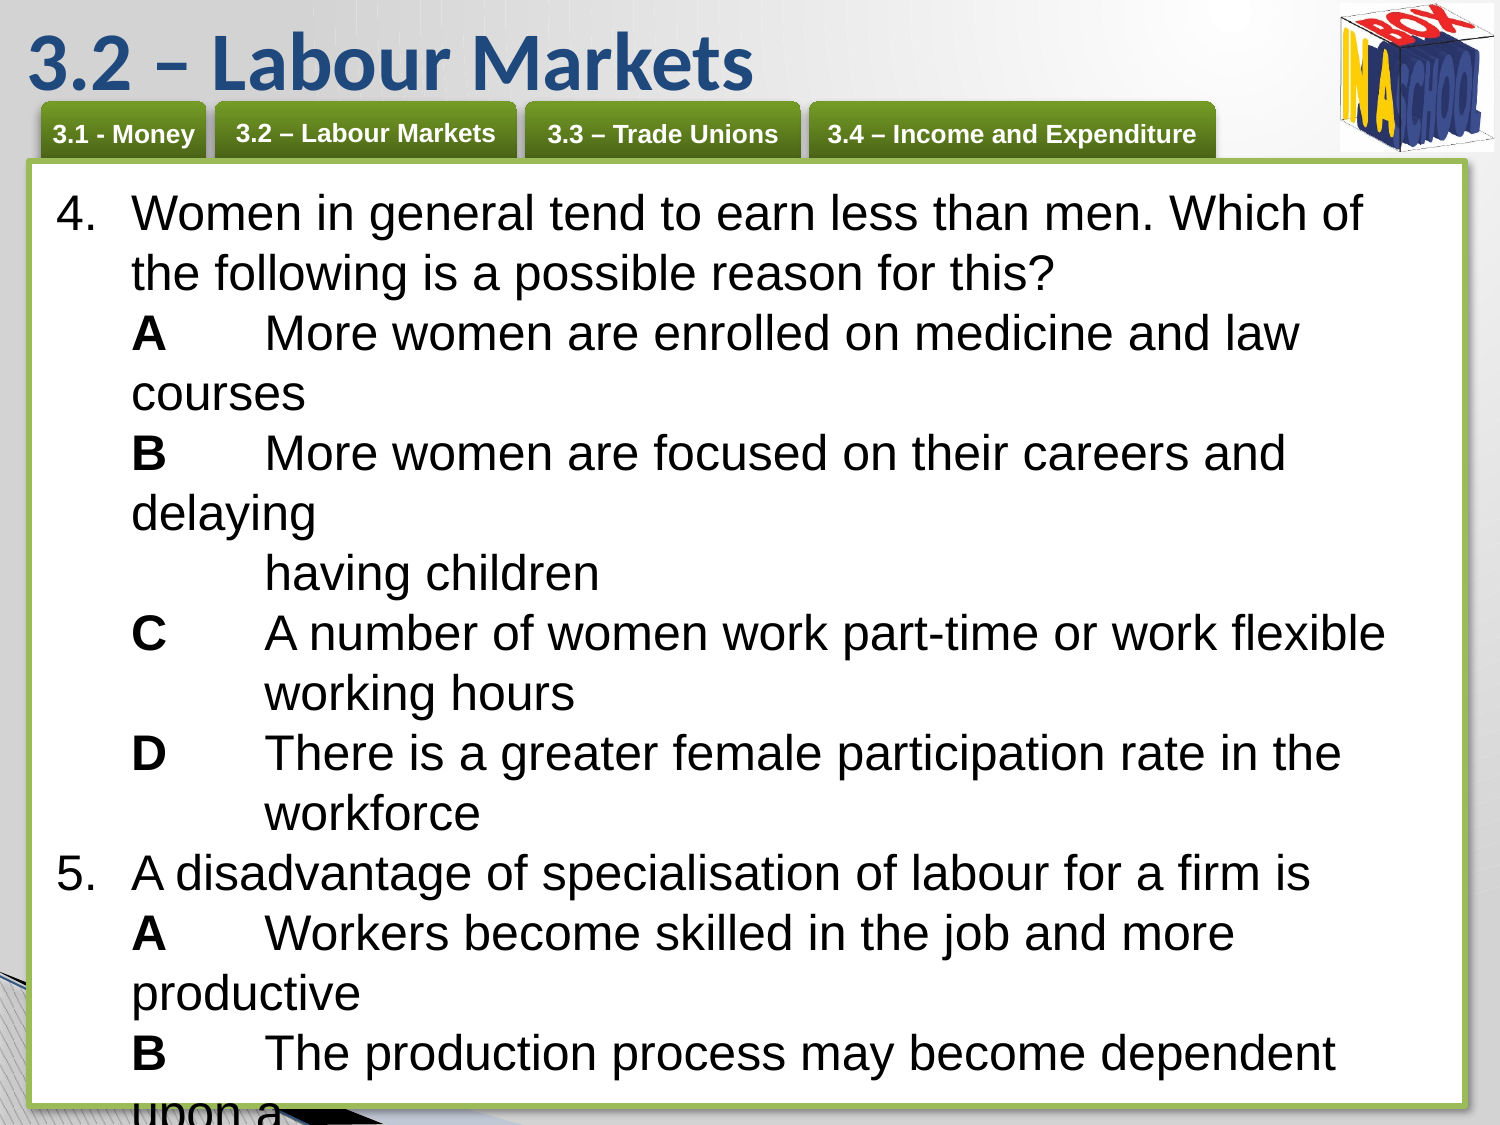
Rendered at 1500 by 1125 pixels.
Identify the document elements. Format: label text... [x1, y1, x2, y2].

text_box Women in general tend to earn less than men. Which of the following is a possible reason for this? A More women are enrolled on medicine and law courses B More women are focused on their careers and delaying having children C A number of women work part-time or work flexible working hours D There is a greater female participation rate in the workforce A disadvantage of specialisation of labour for a firm is A Workers become skilled in the job and more productive B The production process may become dependent upon a particular worker C Workers make less mistakes D The quality of the products increases [41, 172, 1447, 1125]
title 3.2 – Labour Markets [11, 11, 1465, 102]
picture [1340, 3, 1495, 152]
